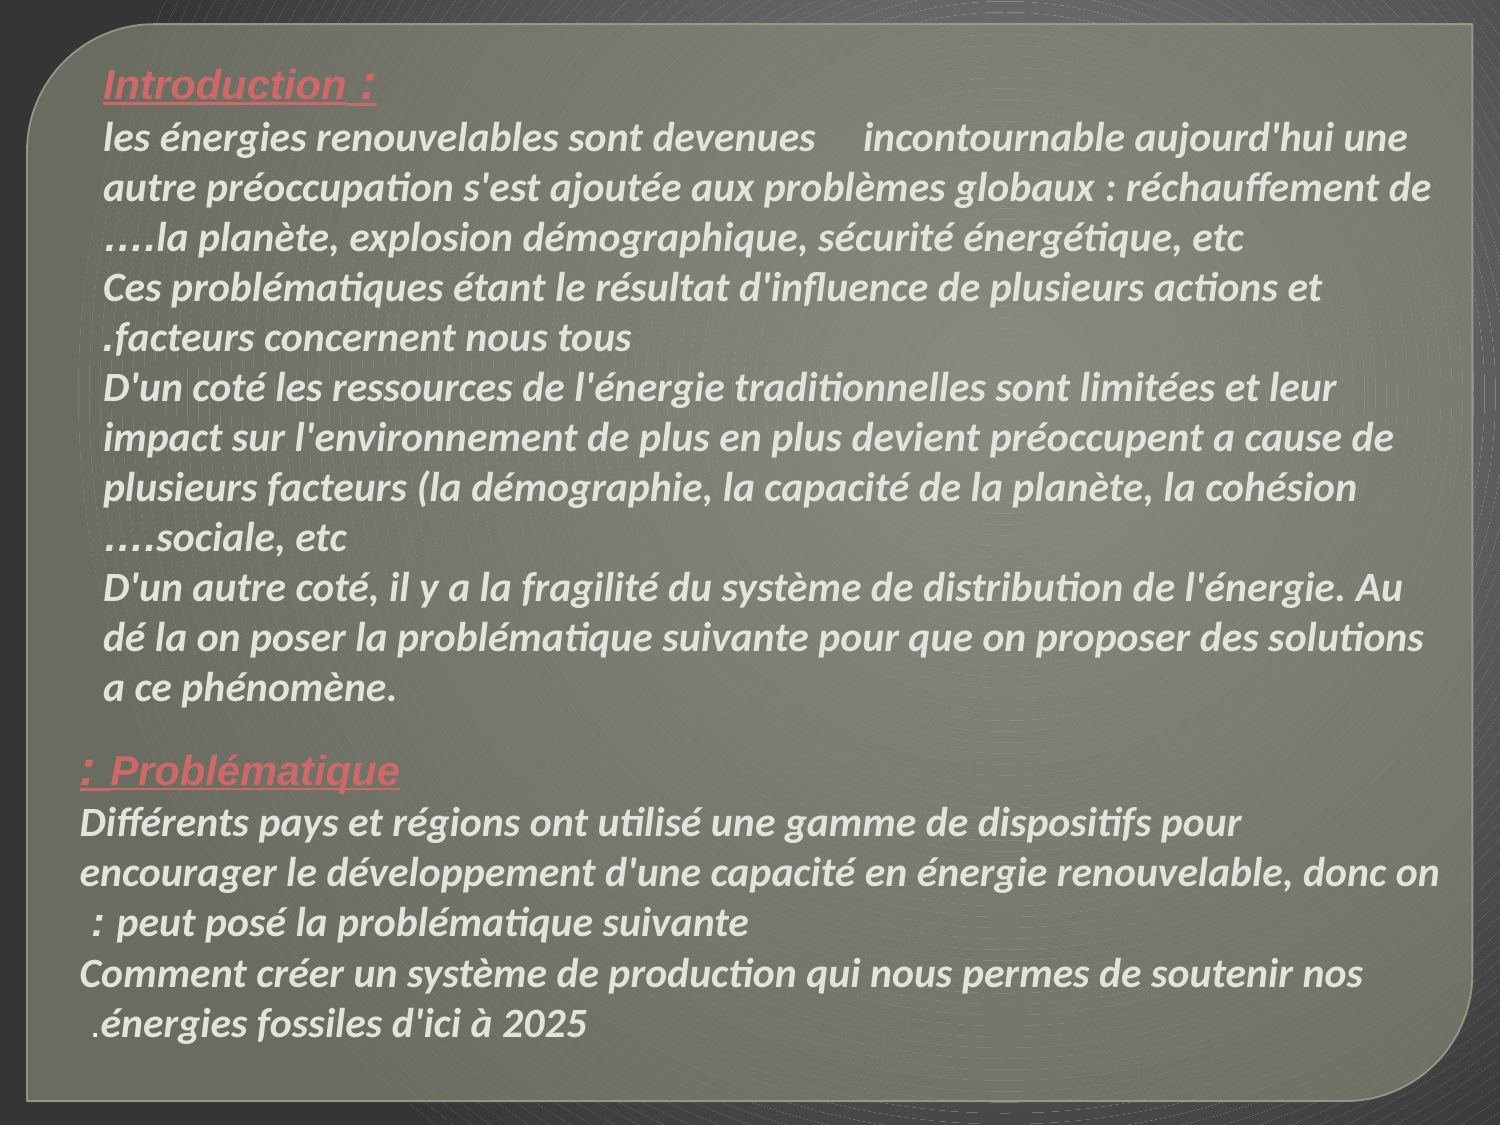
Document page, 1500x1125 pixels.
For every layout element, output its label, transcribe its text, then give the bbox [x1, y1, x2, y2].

text_box Introduction : les énergies renouvelables sont devenues incontournable aujourd'hui une autre préoccupation s'est ajoutée aux problèmes globaux : réchauffement de la planète, explosion démographique, sécurité énergétique, etc.… Ces problématiques étant le résultat d'influence de plusieurs actions et facteurs concernent nous tous. D'un coté les ressources de l'énergie traditionnelles sont limitées et leur impact sur l'environnement de plus en plus devient préoccupent a cause de plusieurs facteurs (la démographie, la capacité de la planète, la cohésion sociale, etc.… D'un autre coté, il y a la fragilité du système de distribution de l'énergie. Au dé la on poser la problématique suivante pour que on proposer des solutions a ce phénomène. [88, 42, 1459, 718]
text_box Problématique : Différents pays et régions ont utilisé une gamme de dispositifs pour encourager le développement d'une capacité en énergie renouvelable, donc on peut posé la problématique suivante : Comment créer un système de production qui nous permes de soutenir nos énergies fossiles d'ici à 2025. [64, 727, 1459, 1053]
